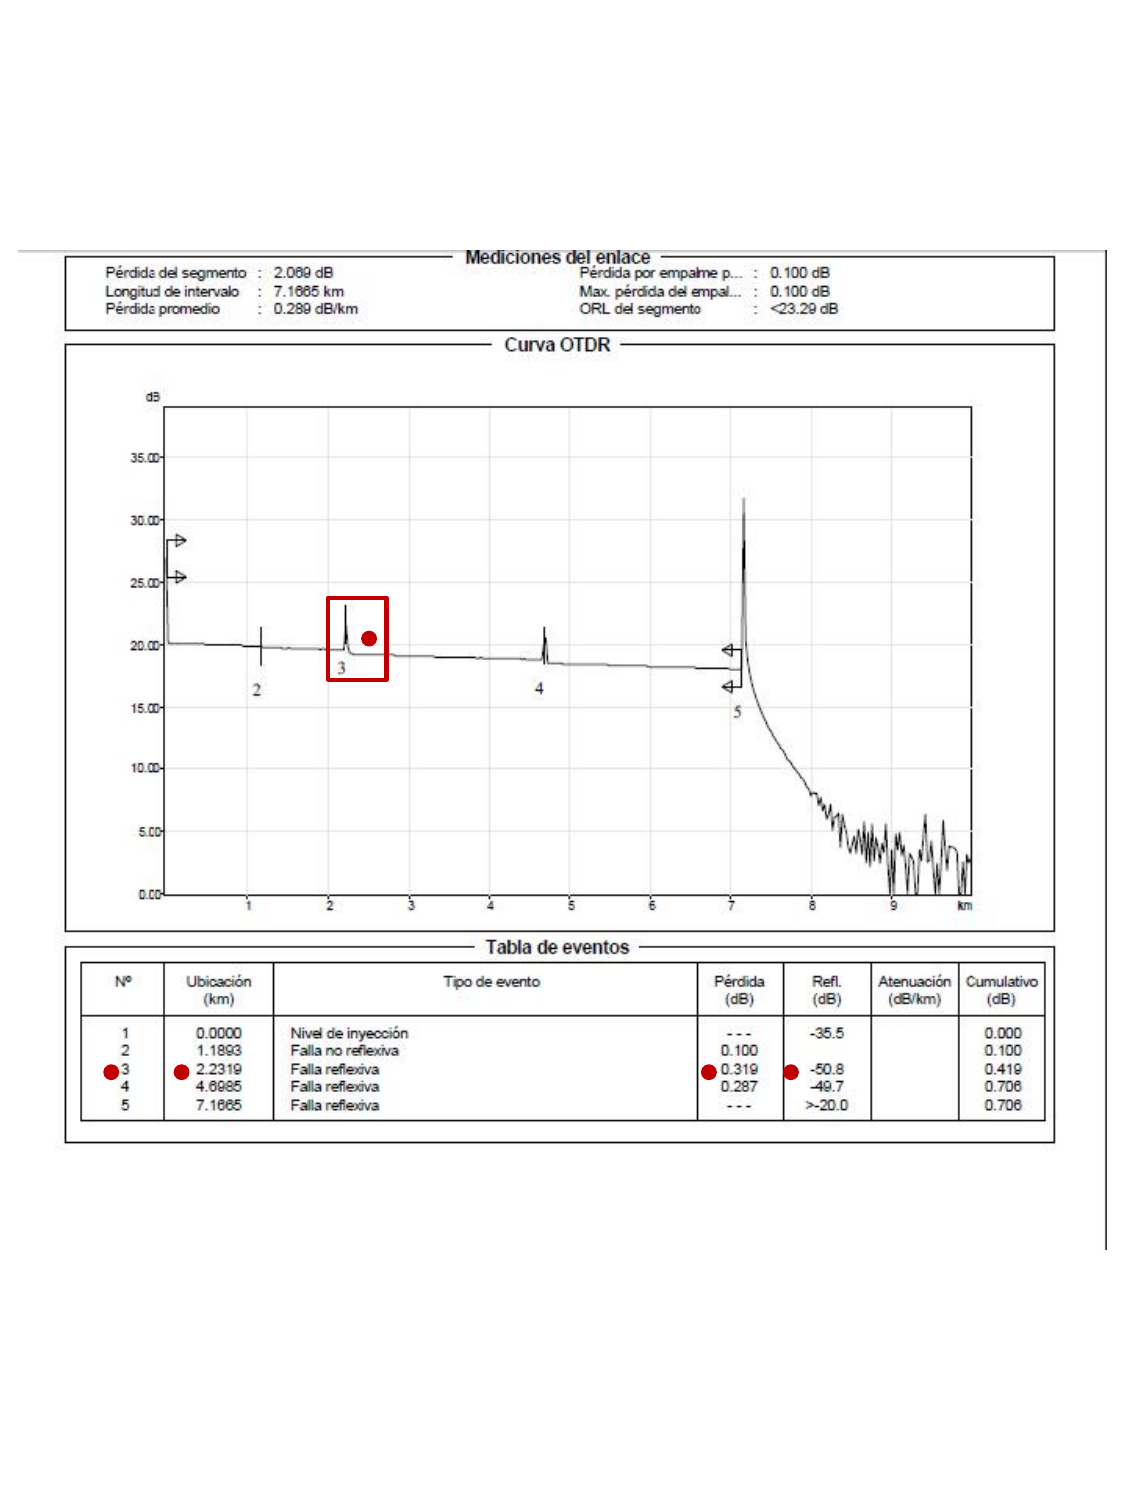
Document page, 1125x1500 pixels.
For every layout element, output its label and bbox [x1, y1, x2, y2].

picture [18, 250, 1107, 1250]
